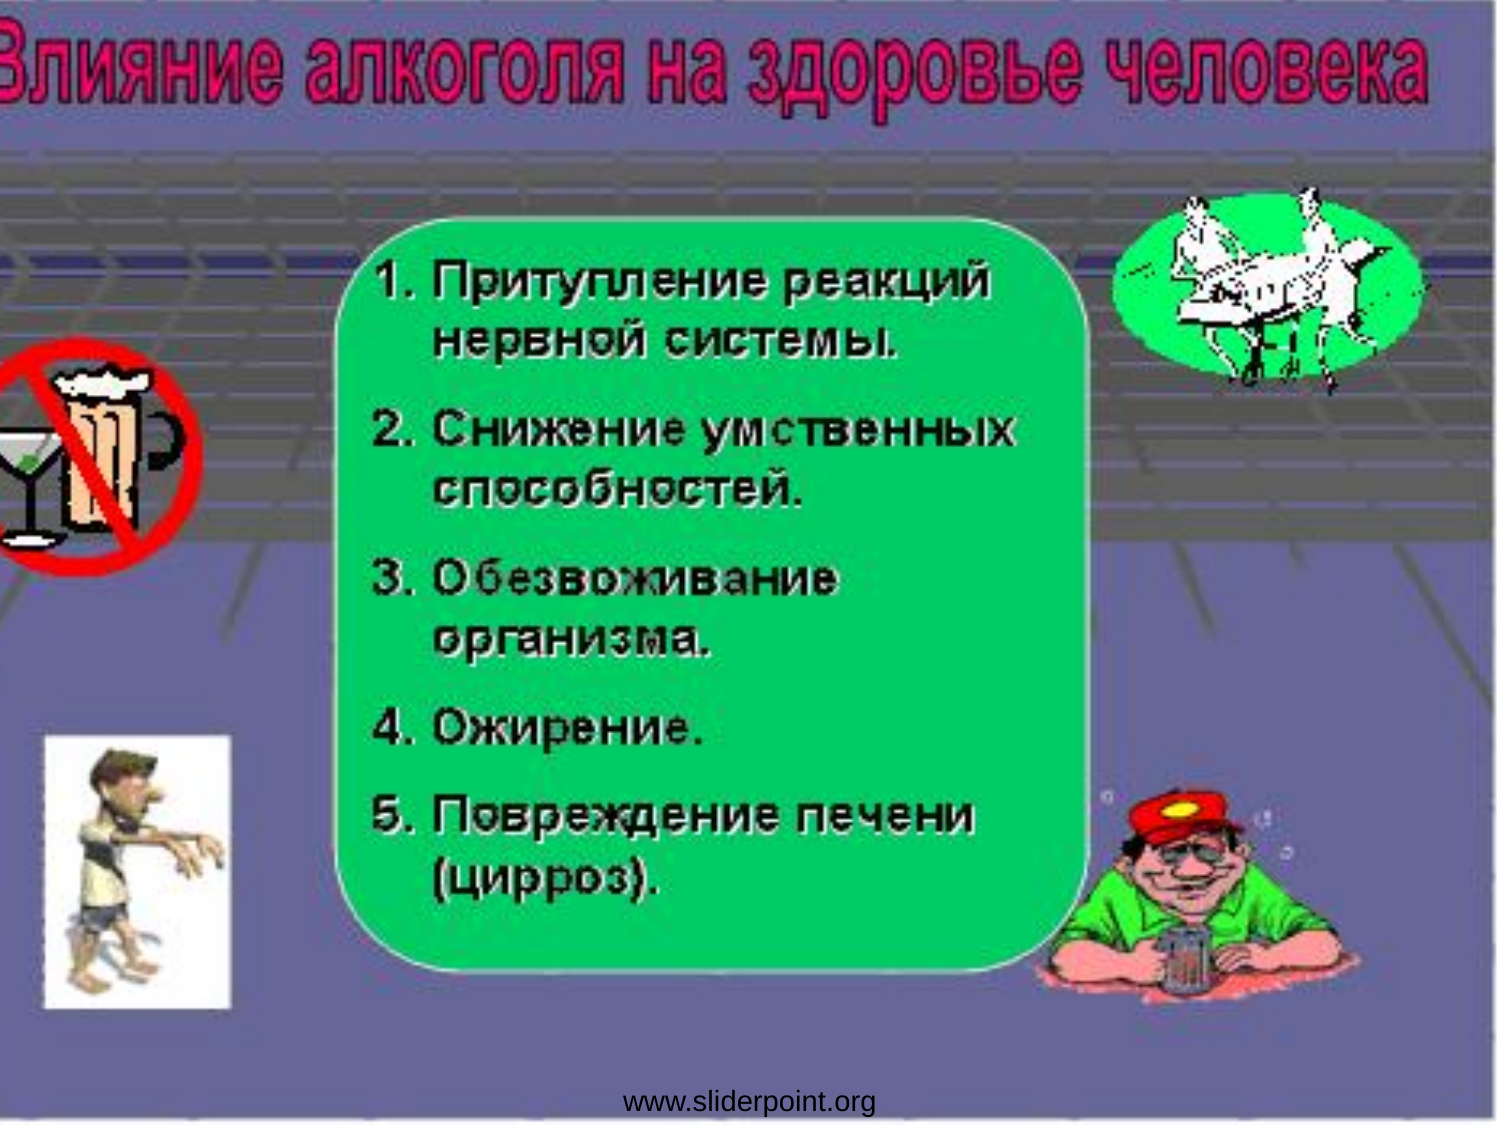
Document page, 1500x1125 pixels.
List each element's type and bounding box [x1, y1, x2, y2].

list [0, 0, 1500, 1125]
